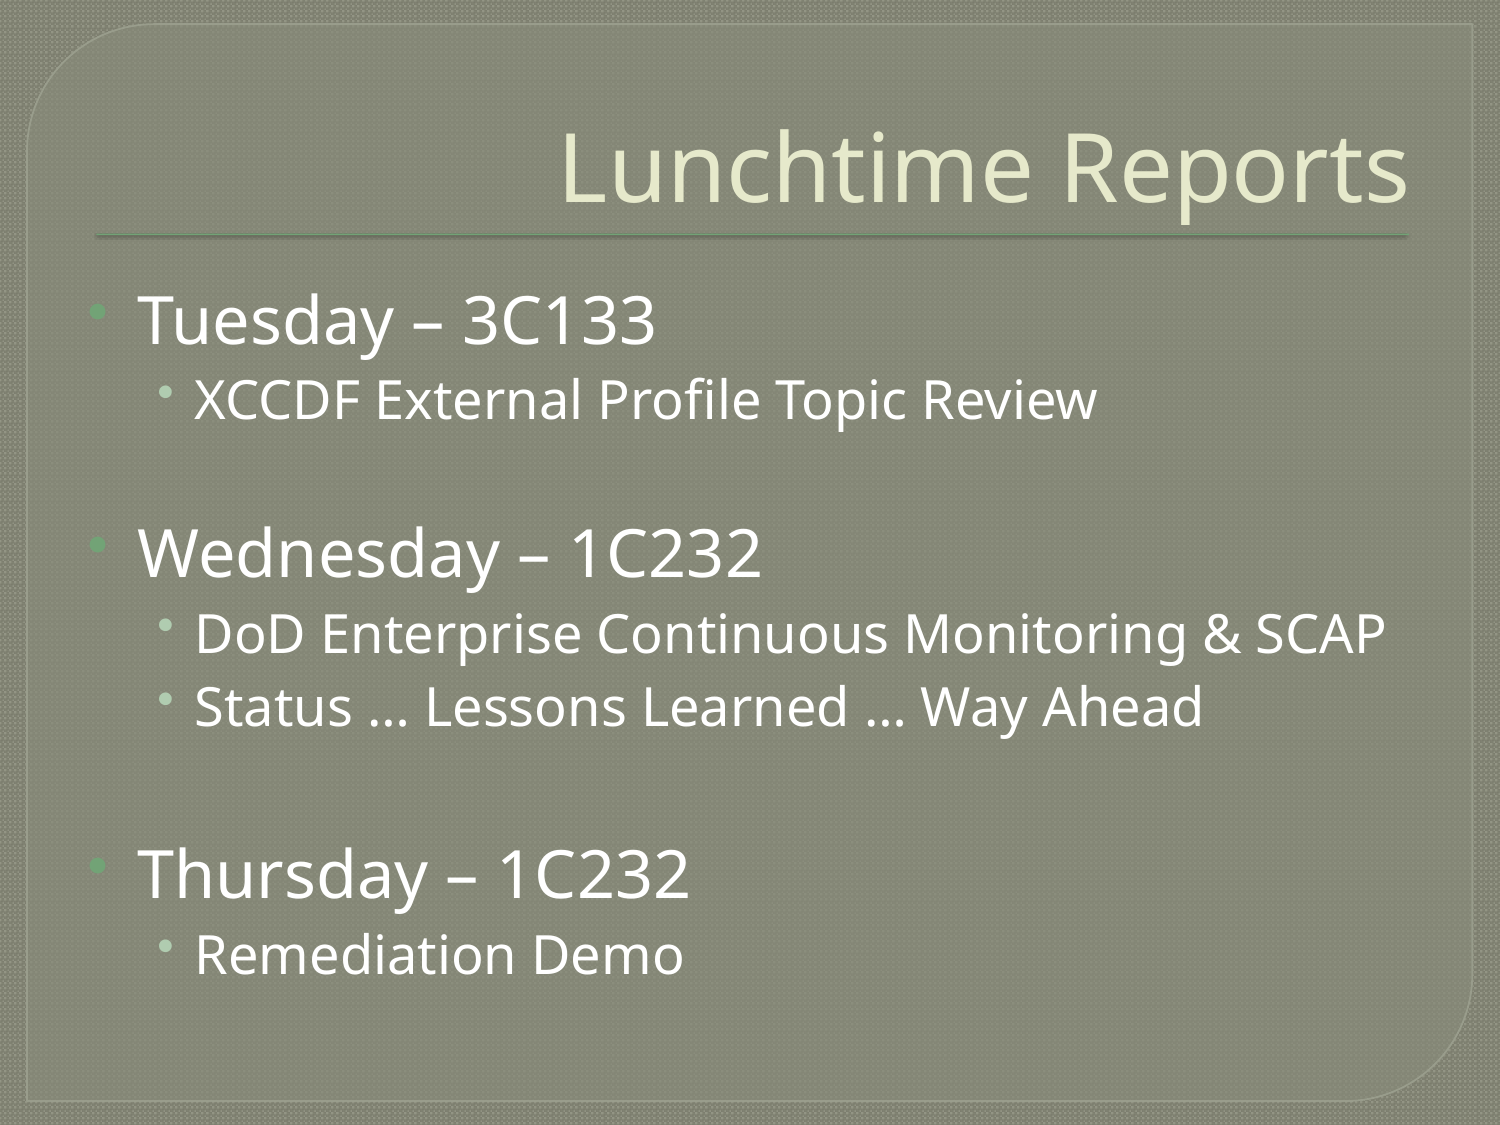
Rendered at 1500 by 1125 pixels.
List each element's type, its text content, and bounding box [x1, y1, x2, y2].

title Lunchtime Reports [75, 41, 1425, 230]
list Tuesday – 3C133 XCCDF External Profile Topic Review Wednesday – 1C232 DoD Enterprise Continuous Monitoring & SCAP Status … Lessons Learned … Way Ahead Thursday – 1C232 Remediation Demo [75, 270, 1425, 1013]
